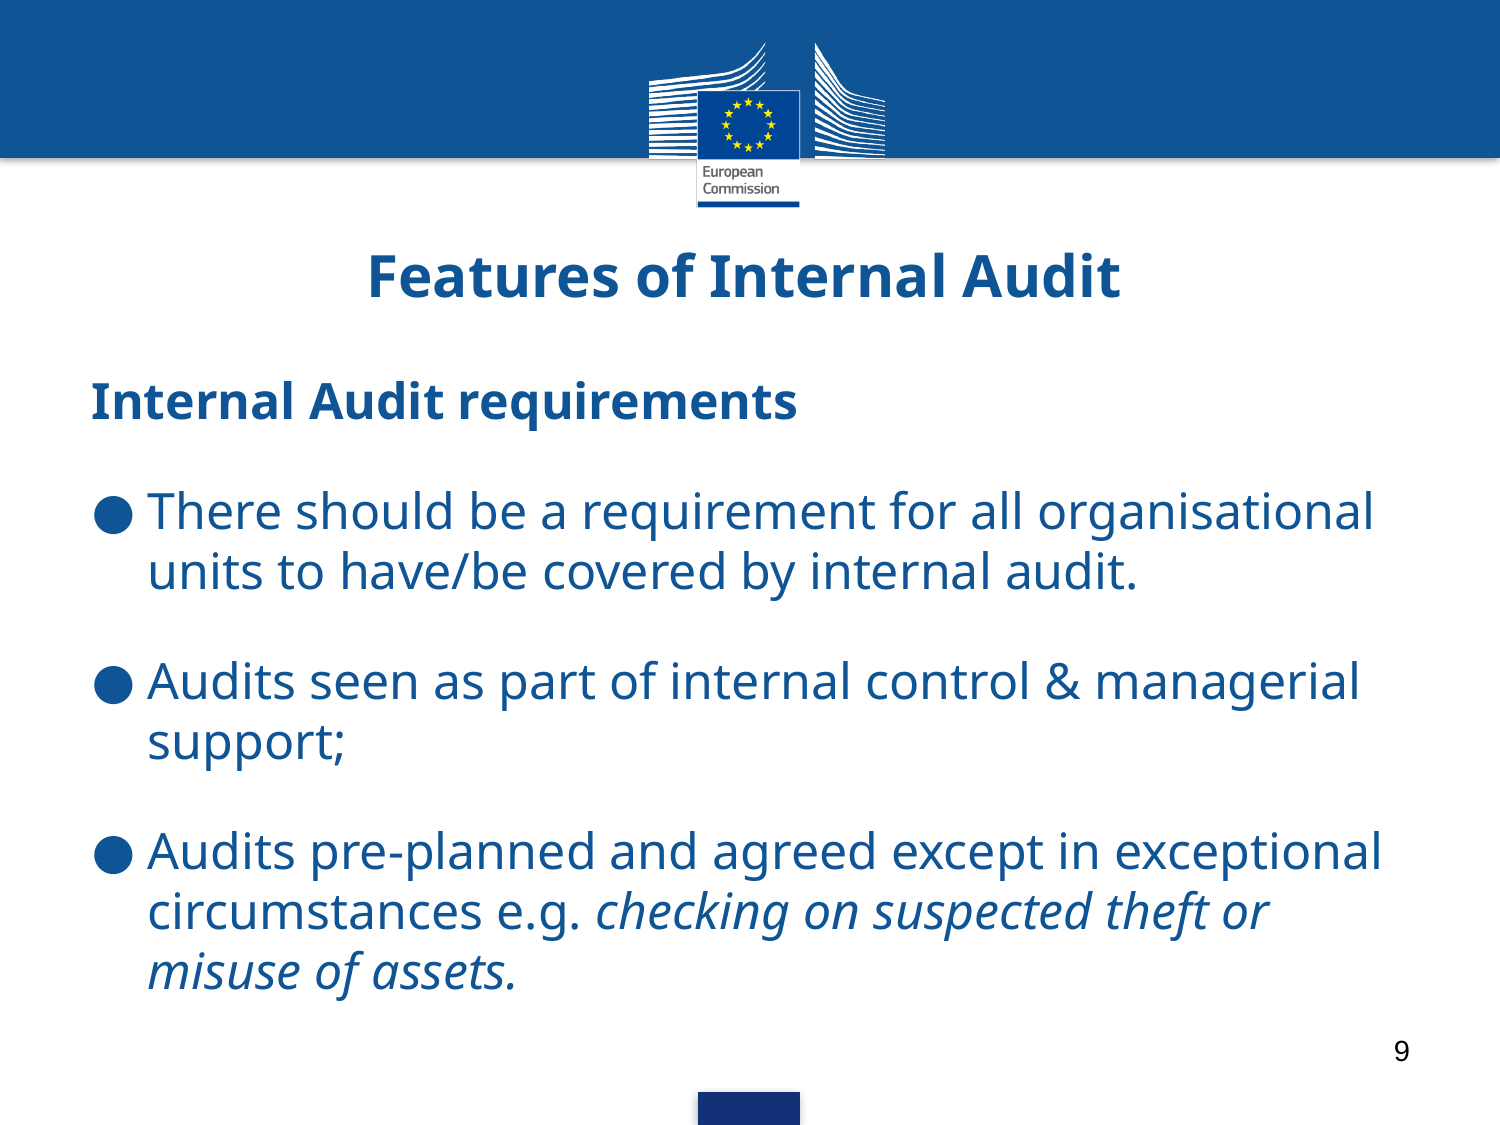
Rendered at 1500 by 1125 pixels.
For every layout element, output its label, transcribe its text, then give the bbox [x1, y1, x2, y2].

title Features of Internal Audit [0, 209, 1494, 339]
list Internal Audit requirements There should be a requirement for all organisational units to have/be covered by internal audit. Audits seen as part of internal control & managerial support; Audits pre-planned and agreed except in exceptional circumstances e.g. checking on suspected theft or misuse of assets. [76, 361, 1427, 1083]
picture [649, 42, 885, 208]
slide_number 9 [1074, 1024, 1426, 1103]
